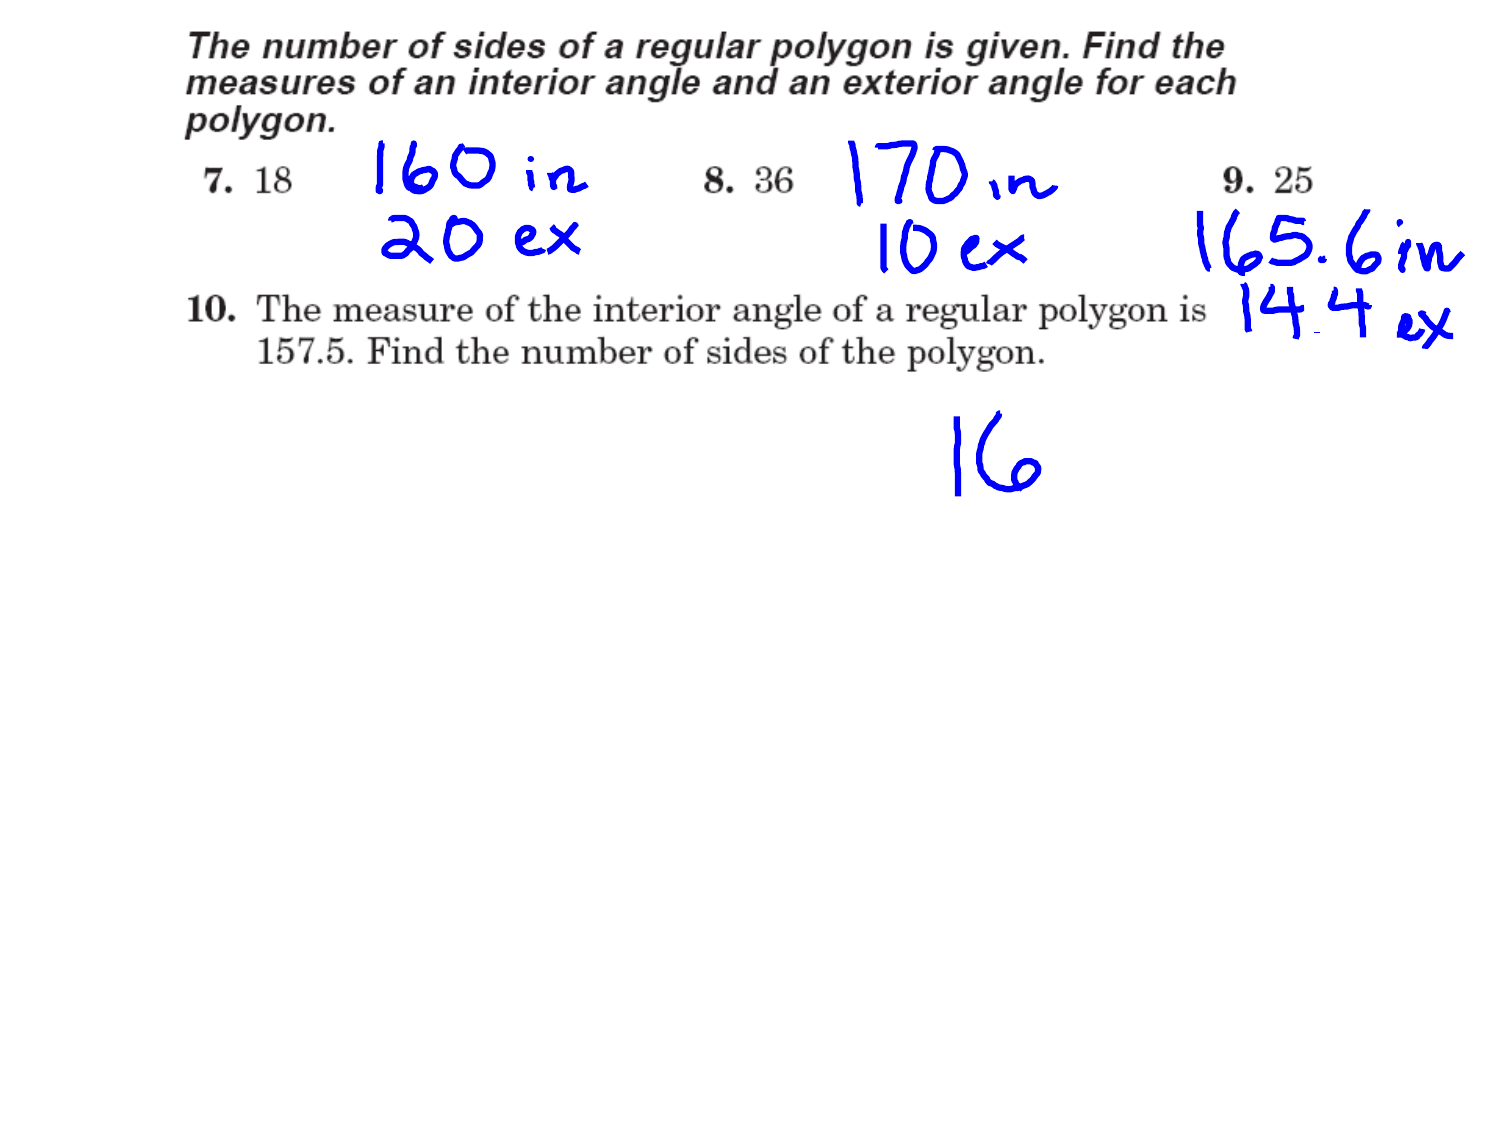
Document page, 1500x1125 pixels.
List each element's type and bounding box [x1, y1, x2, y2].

picture [165, 0, 1335, 423]
text_box [1348, 209, 1380, 273]
text_box [1424, 310, 1449, 349]
text_box [1338, 291, 1359, 309]
text_box [1439, 327, 1454, 337]
text_box [1400, 243, 1406, 254]
text_box [1362, 302, 1370, 308]
text_box [1420, 312, 1439, 330]
text_box [1400, 241, 1409, 271]
text_box [1396, 315, 1423, 339]
text_box [955, 431, 959, 497]
text_box [978, 431, 1039, 491]
text_box [1418, 243, 1464, 270]
text_box [1358, 288, 1364, 338]
